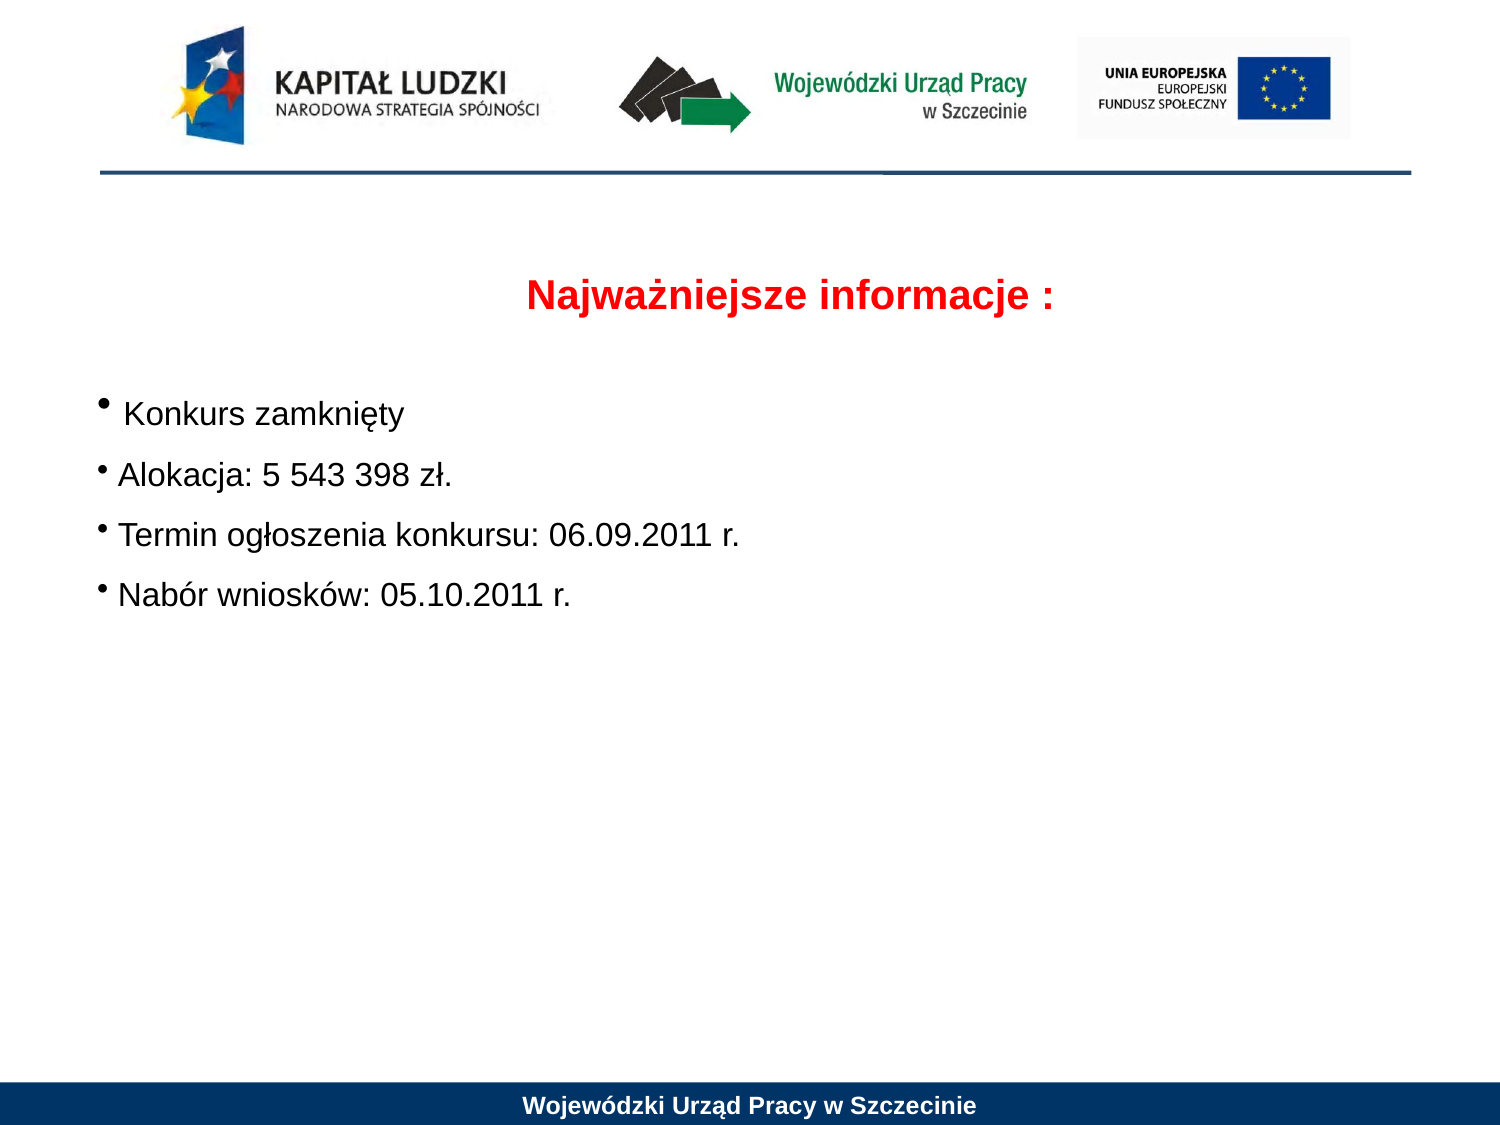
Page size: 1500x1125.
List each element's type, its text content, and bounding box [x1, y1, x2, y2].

list Najważniejsze informacje : Konkurs zamknięty Alokacja: 5 543 398 zł. Termin ogłoszenia konkursu: 06.09.2011 r. Nabór wniosków: 05.10.2011 r. [81, 175, 1500, 894]
picture [159, 24, 1353, 149]
